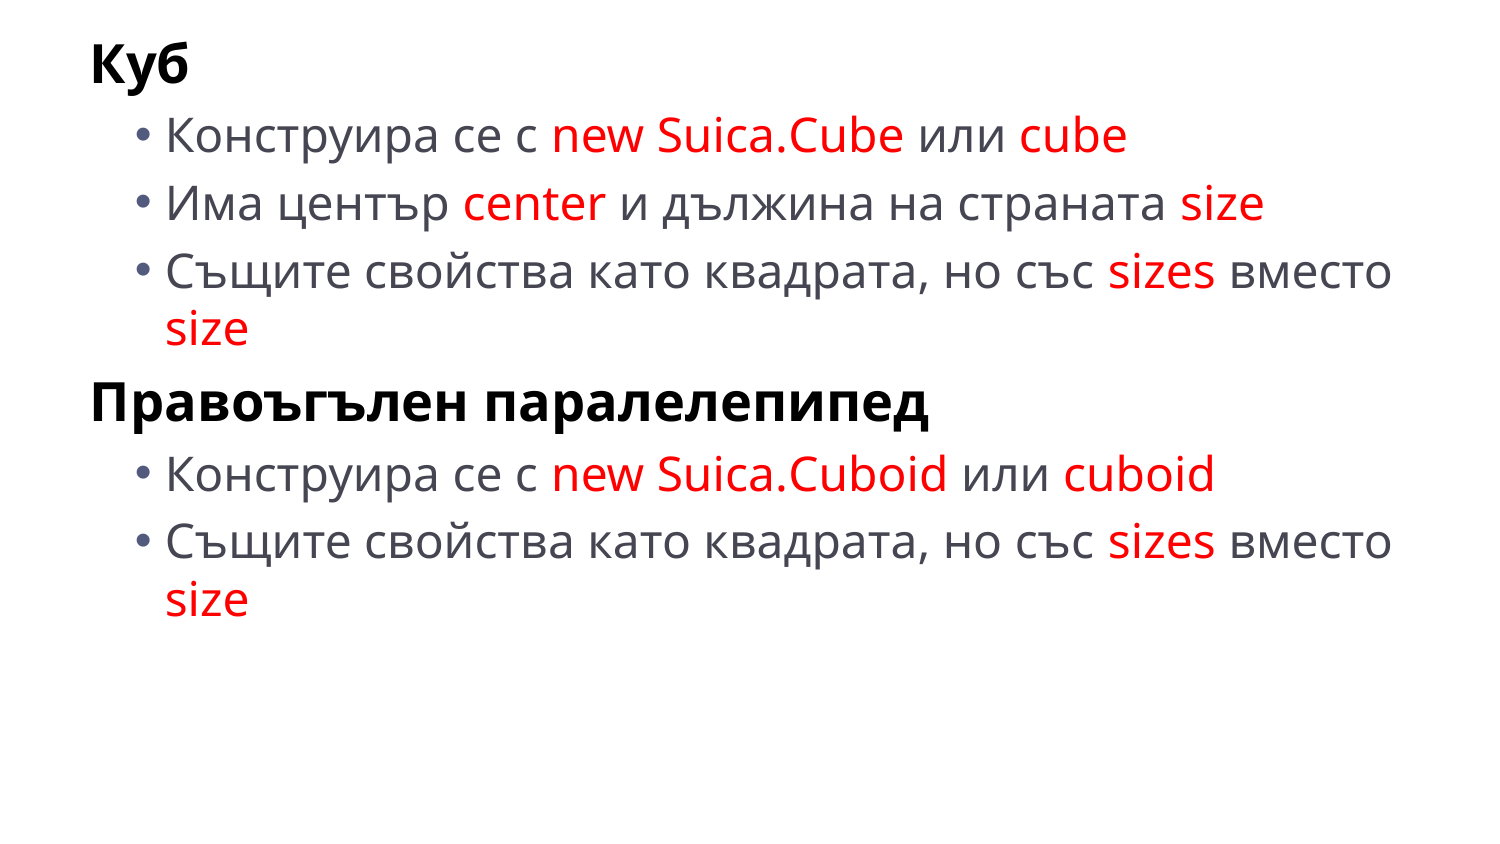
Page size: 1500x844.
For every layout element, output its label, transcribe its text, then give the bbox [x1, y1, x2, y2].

list Куб Конструира се с new Suica.Cube или cube Има център center и дължина на страната size Същите свойства като квадрата, но със sizes вместо size Правоъгълен паралелепипед Конструира се с new Suica.Cuboid или cuboid Същите свойства като квадрата, но със sizes вместо size [75, 21, 1475, 835]
